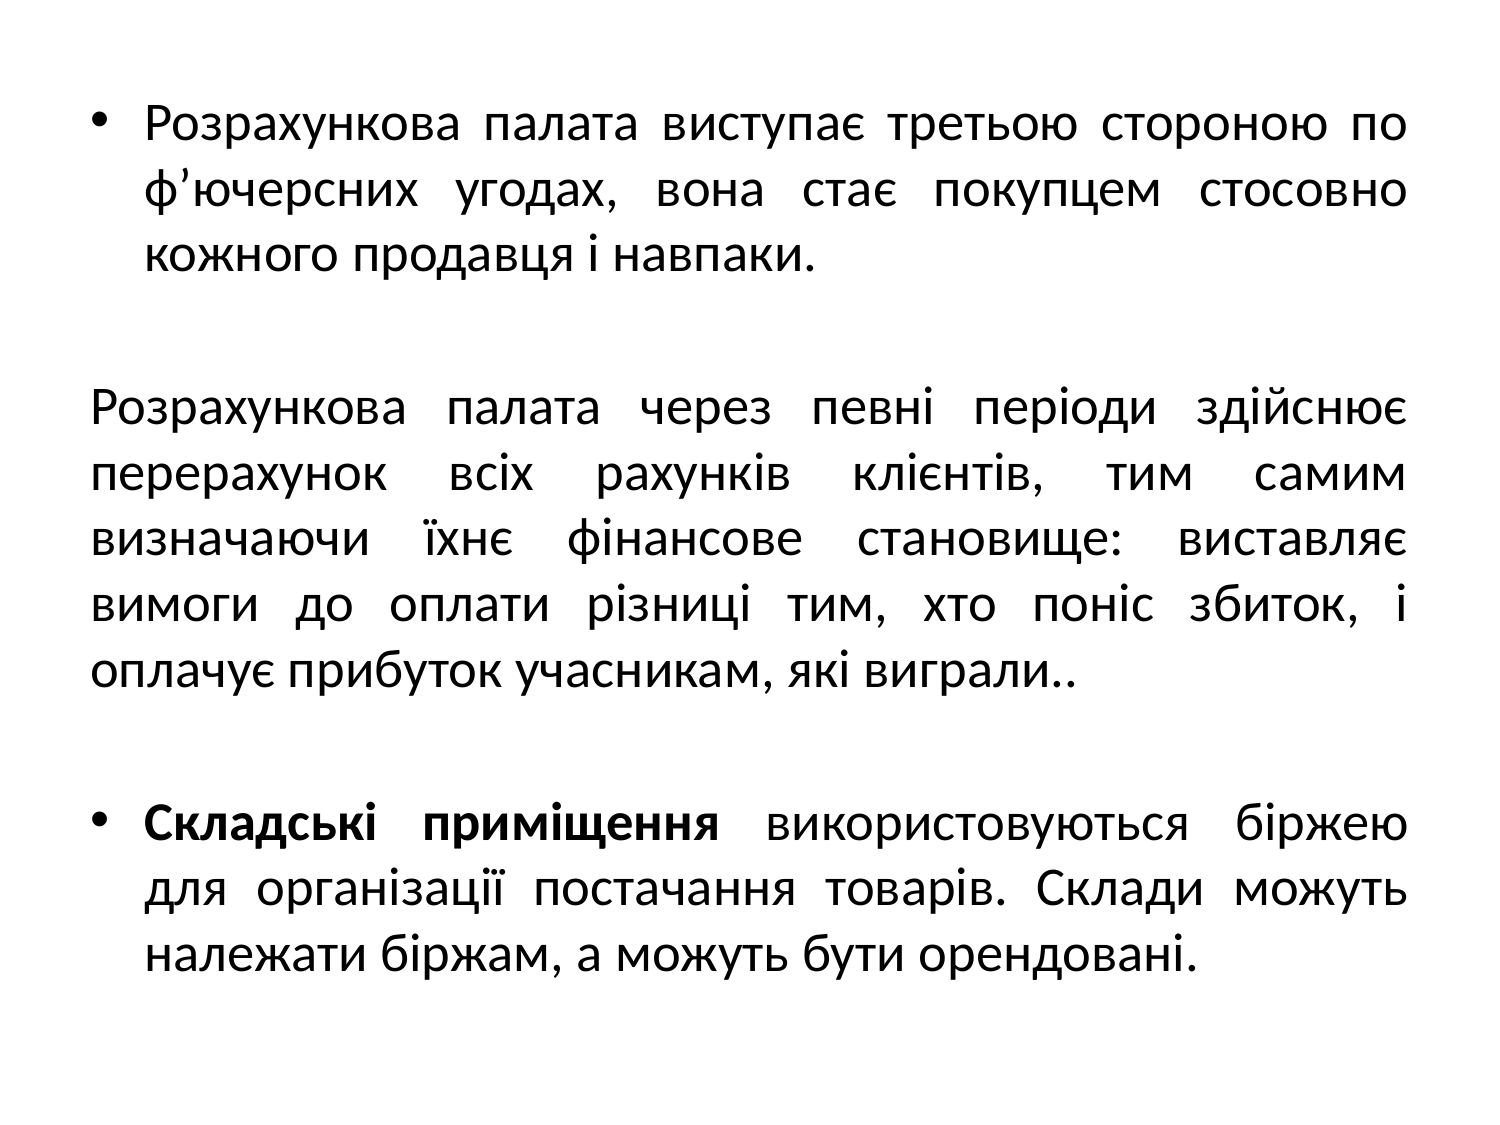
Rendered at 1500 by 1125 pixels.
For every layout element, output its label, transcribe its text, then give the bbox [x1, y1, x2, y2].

list Розрахункова палата виступає третьою стороною по ф’ючерсних угодах, вона стає покупцем стосовно кожного продавця і навпаки. Розрахункова палата через певні періоди здійснює перерахунок всіх рахунків клієнтів, тим самим визначаючи їхнє фінансове становище: виставляє вимоги до оплати різниці тим, хто поніс збиток, і оплачує прибуток учасникам, які виграли.. Складські приміщення використовуються біржею для організації постачання товарів. Склади можуть належати біржам, а можуть бути орендовані. [75, 78, 1425, 1005]
